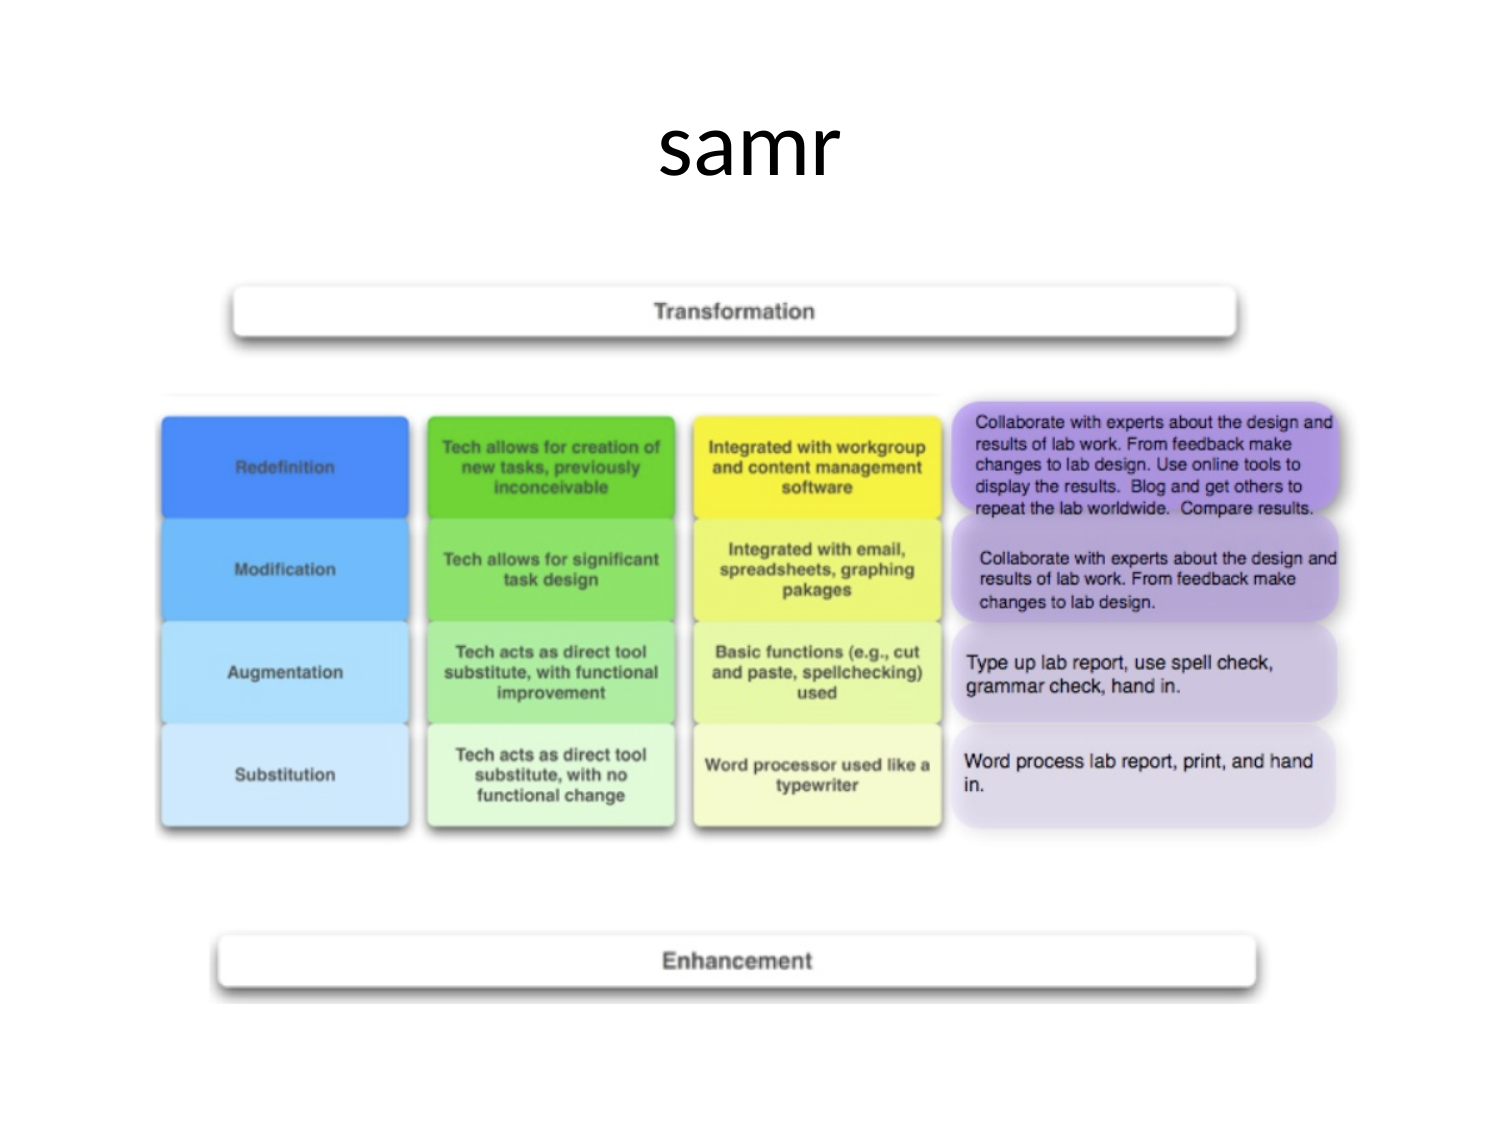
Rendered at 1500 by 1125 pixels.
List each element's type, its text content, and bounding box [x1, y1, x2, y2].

title samr [75, 45, 1425, 233]
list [139, 263, 1361, 1004]
